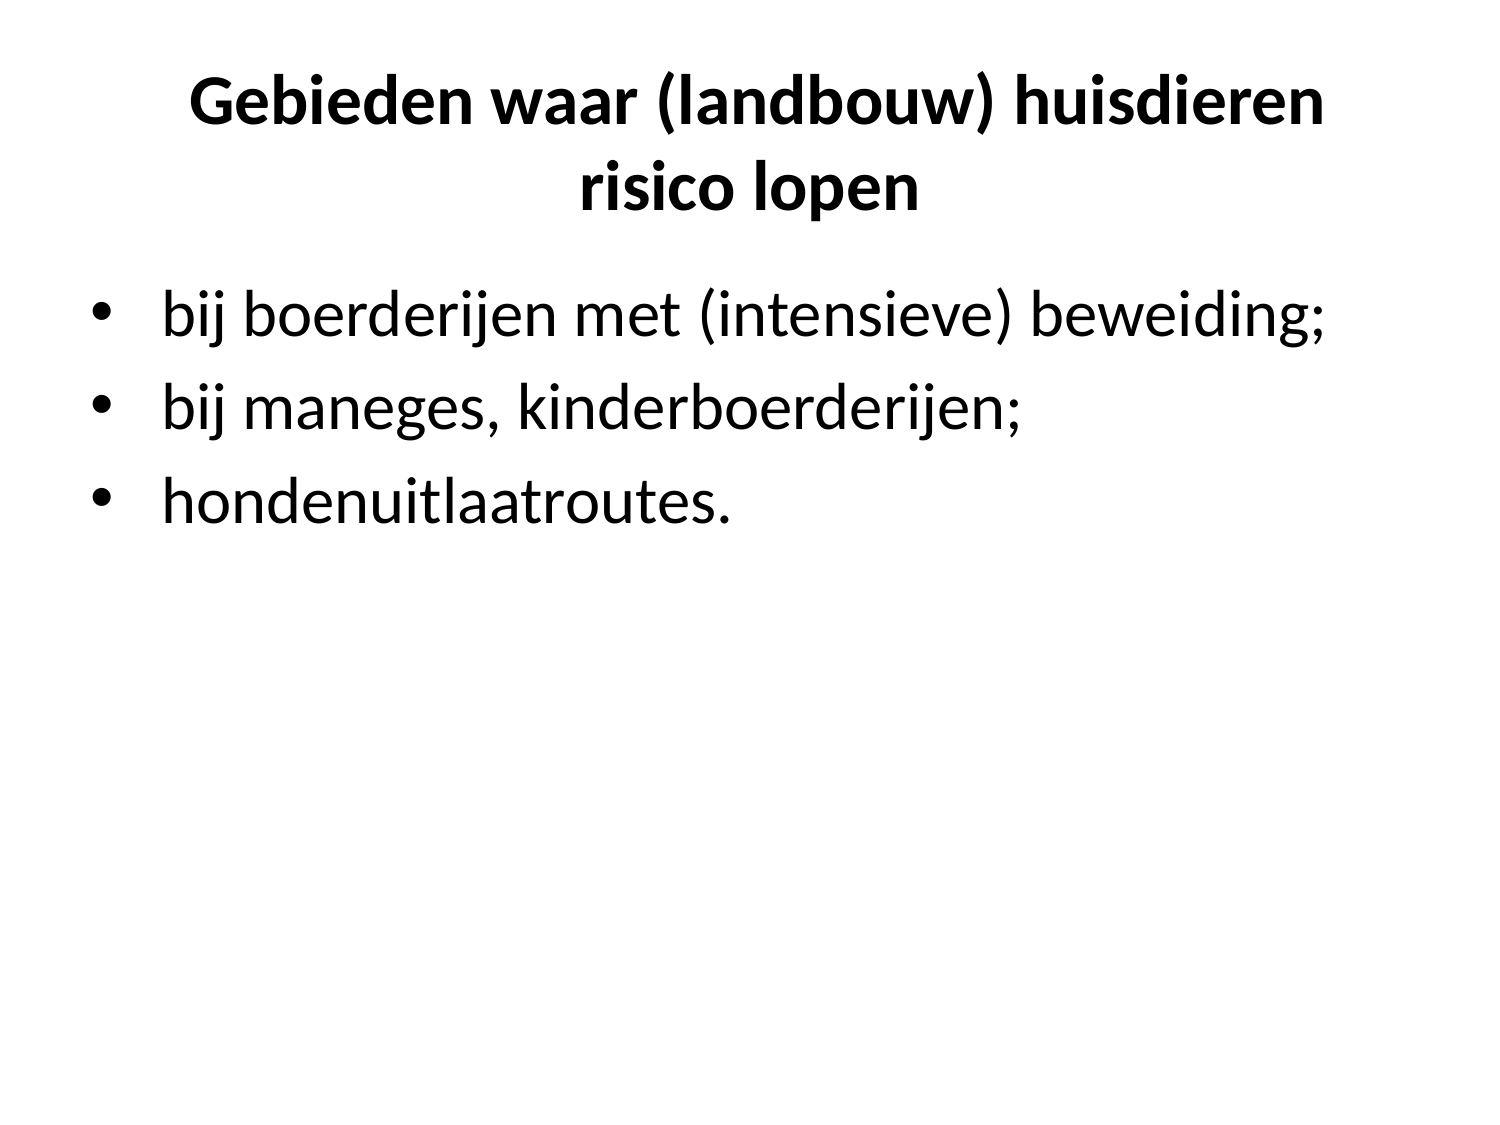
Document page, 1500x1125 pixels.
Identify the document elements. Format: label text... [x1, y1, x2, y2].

list bij boerderijen met (intensieve) beweiding; bij maneges, kinderboerderijen; hondenuitlaatroutes. [75, 262, 1425, 1005]
title Gebieden waar (landbouw) huisdieren risico lopen [75, 45, 1425, 233]
